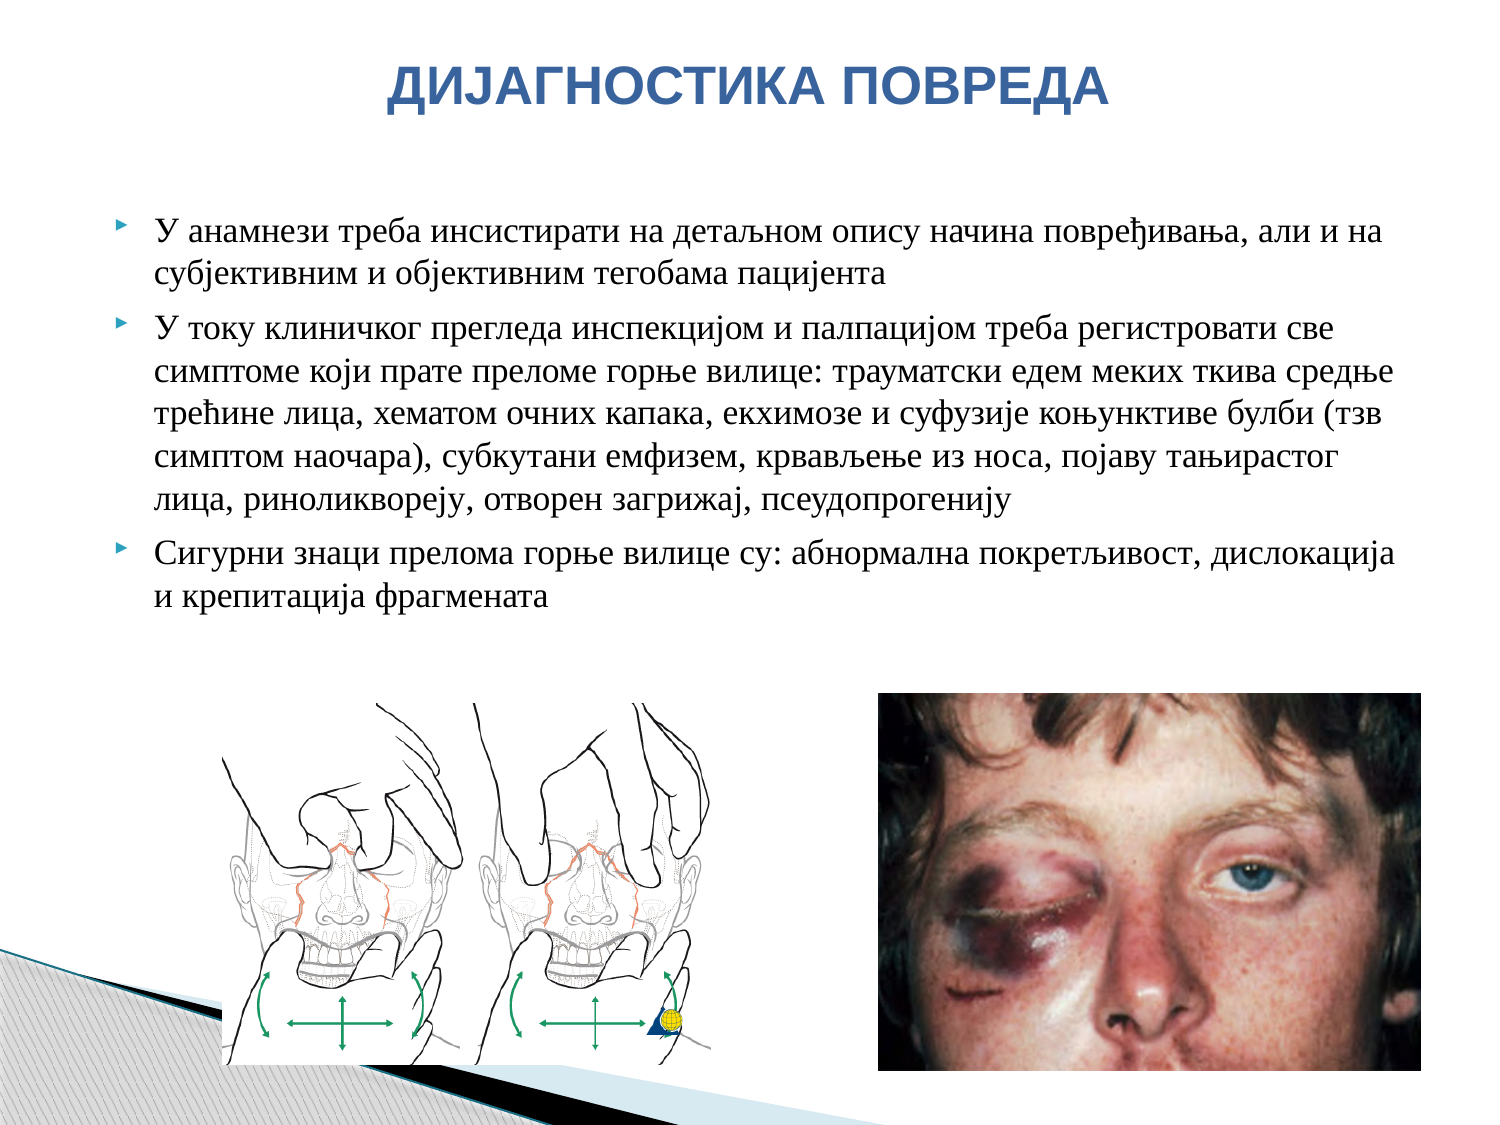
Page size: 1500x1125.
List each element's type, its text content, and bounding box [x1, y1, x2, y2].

list У анамнези треба инсистирати на детаљном опису начина повређивања, али и на субјективним и објективним тегобама пацијента У току клиничког прегледа инспекцијом и палпацијом треба регистровати све симптоме који прате преломе горње вилице: трауматски едем меких ткива средње трећине лица, хематом очних капака, екхимозе и суфузије коњунктиве булби (тзв симптом наочара), субкутани емфизем, крвављење из носа, појаву тањирастог лица, риноликвореју, отворен загрижај, псеудопрогенију Сигурни знаци прелома горње вилице су: абнормална покретљивост, дислокација и крепитација фрагмената [82, 199, 1432, 625]
picture [222, 702, 711, 1065]
title ДИЈАГНОСТИКА ПОВРЕДА [74, 42, 1425, 123]
picture [878, 693, 1421, 1072]
